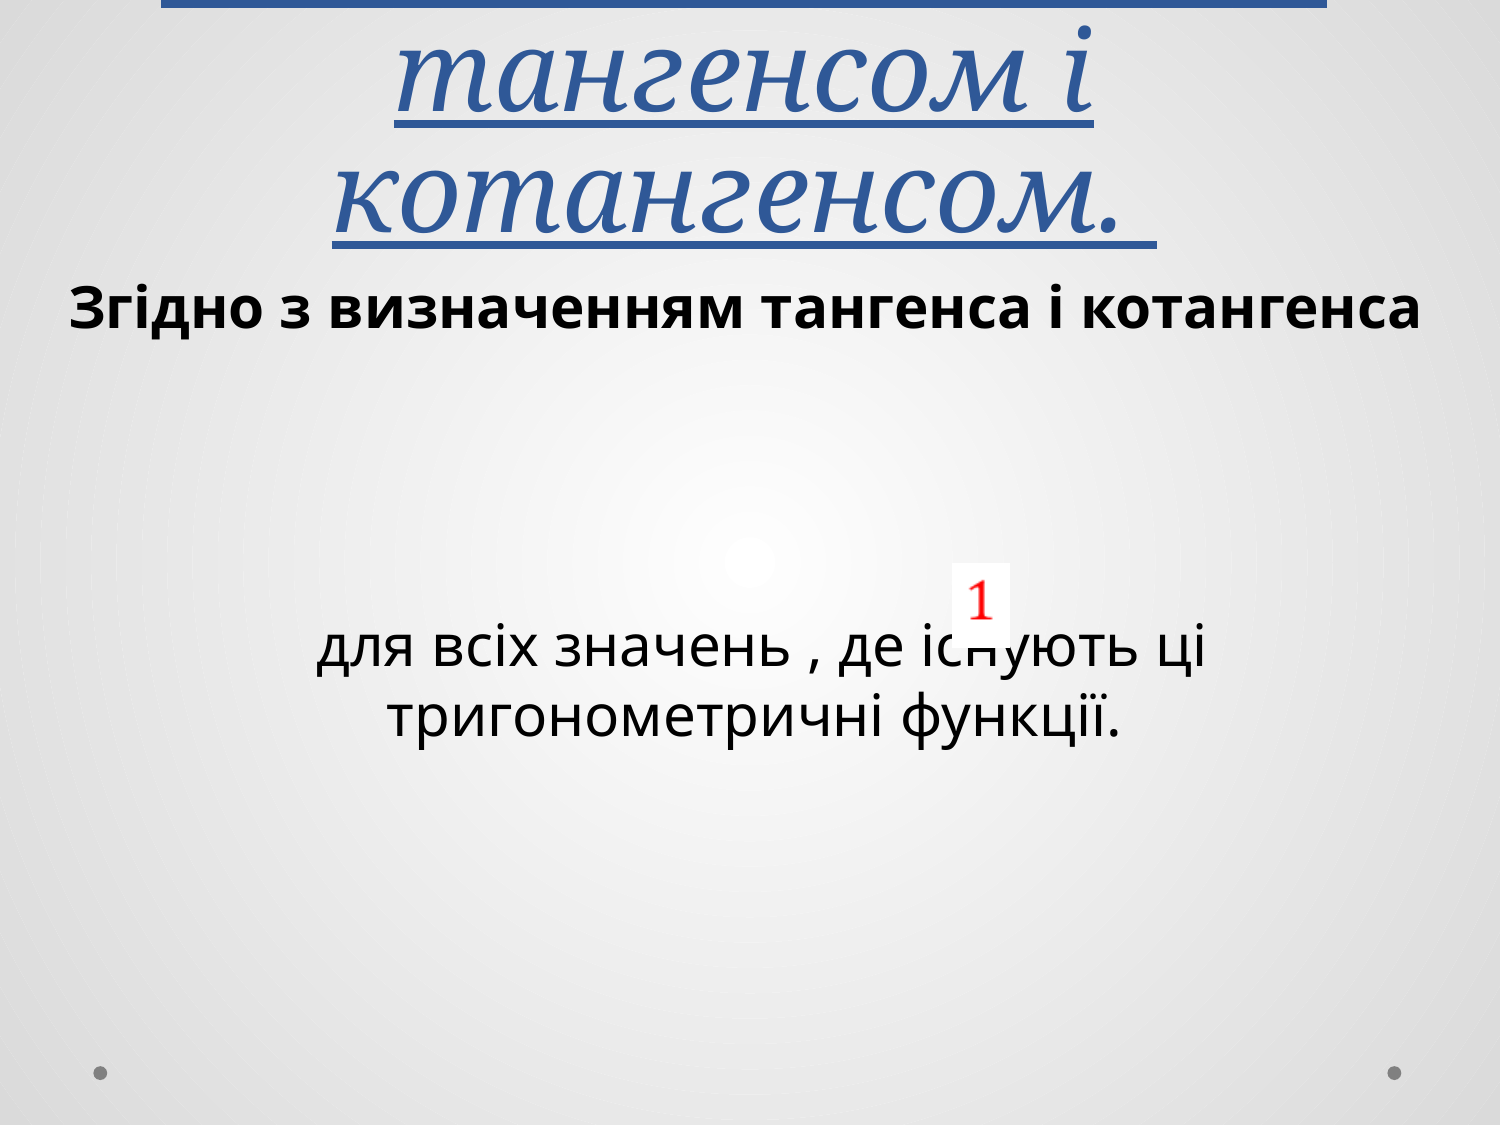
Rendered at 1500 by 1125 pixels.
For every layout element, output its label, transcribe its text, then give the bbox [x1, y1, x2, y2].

picture [951, 563, 1011, 649]
title Співвідношення між тангенсом і котангенсом. [17, 30, 1471, 263]
